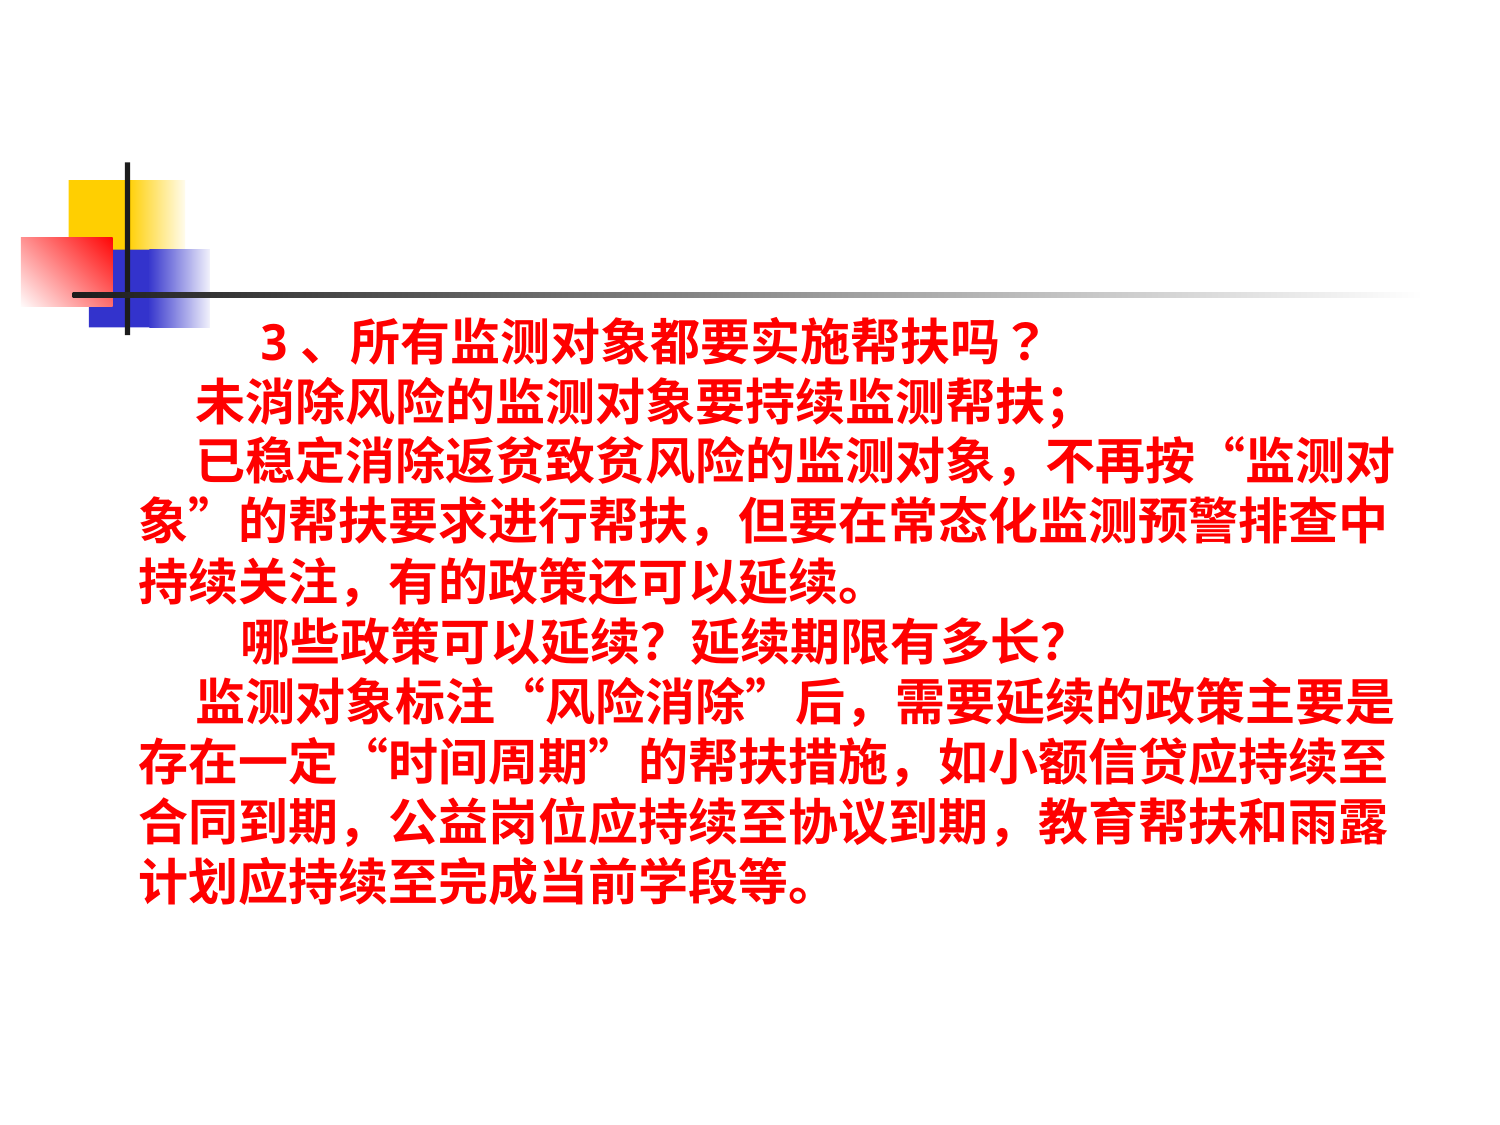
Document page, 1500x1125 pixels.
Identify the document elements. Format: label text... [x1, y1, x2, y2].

text_box 3、所有监测对象都要实施帮扶吗？ 未消除风险的监测对象要持续监测帮扶； 已稳定消除返贫致贫风险的监测对象，不再按“监测对象”的帮扶要求进行帮扶，但要在常态化监测预警排查中持续关注，有的政策还可以延续。 哪些政策可以延续？延续期限有多长？ 监测对象标注“风险消除”后，需要延续的政策主要是存在一定“时间周期”的帮扶措施，如小额信贷应持续至合同到期，公益岗位应持续至协议到期，教育帮扶和雨露计划应持续至完成当前学段等。 [123, 302, 1412, 968]
